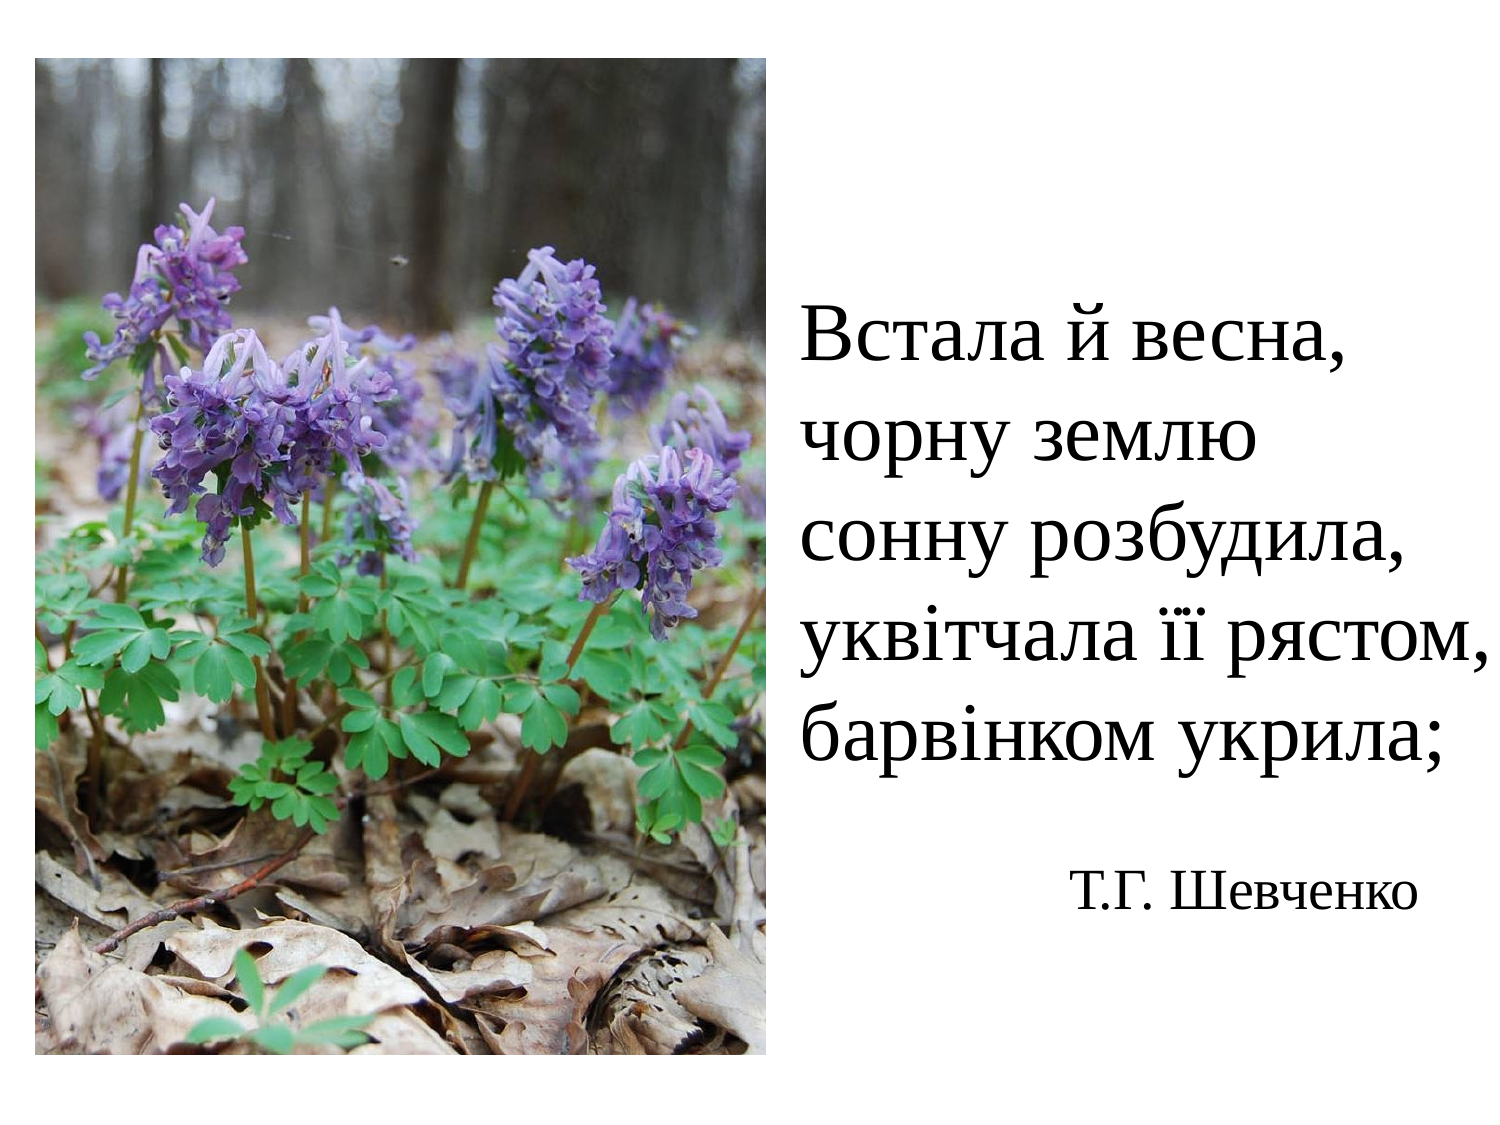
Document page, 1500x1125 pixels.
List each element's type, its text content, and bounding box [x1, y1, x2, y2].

picture [34, 58, 766, 1055]
text_box Встала й весна, чорну землю сонну розбудила, уквітчала її рястом, барвінком укрила; [785, 269, 1500, 785]
text_box Т.Г. Шевченко [1054, 843, 1454, 929]
